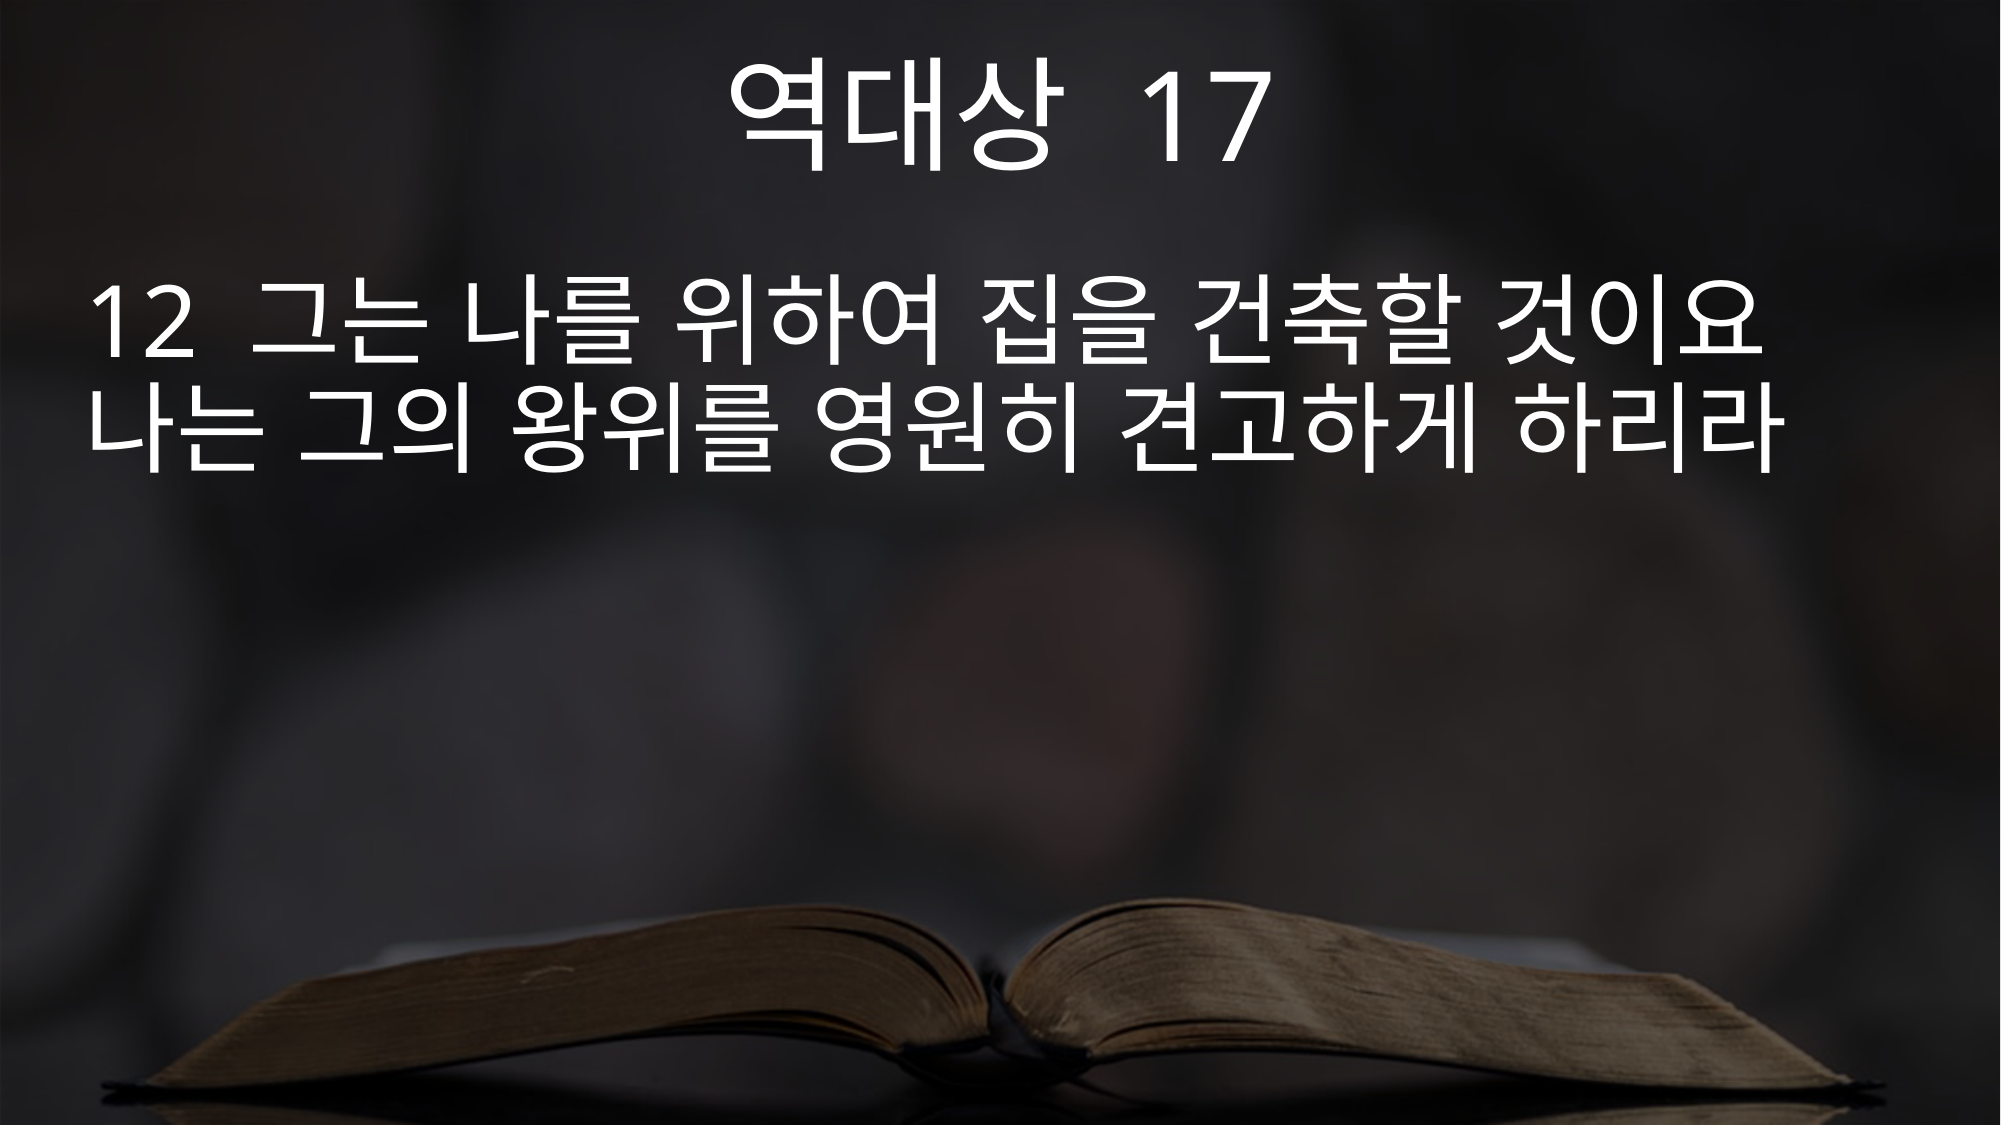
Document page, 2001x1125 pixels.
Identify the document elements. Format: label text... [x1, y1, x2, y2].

footer 역대상 17 [0, 32, 2000, 192]
list 12 그는 나를 위하여 집을 건축할 것이요 나는 그의 왕위를 영원히 견고하게 하리라 [69, 263, 1953, 423]
picture [0, 0, 2001, 1125]
